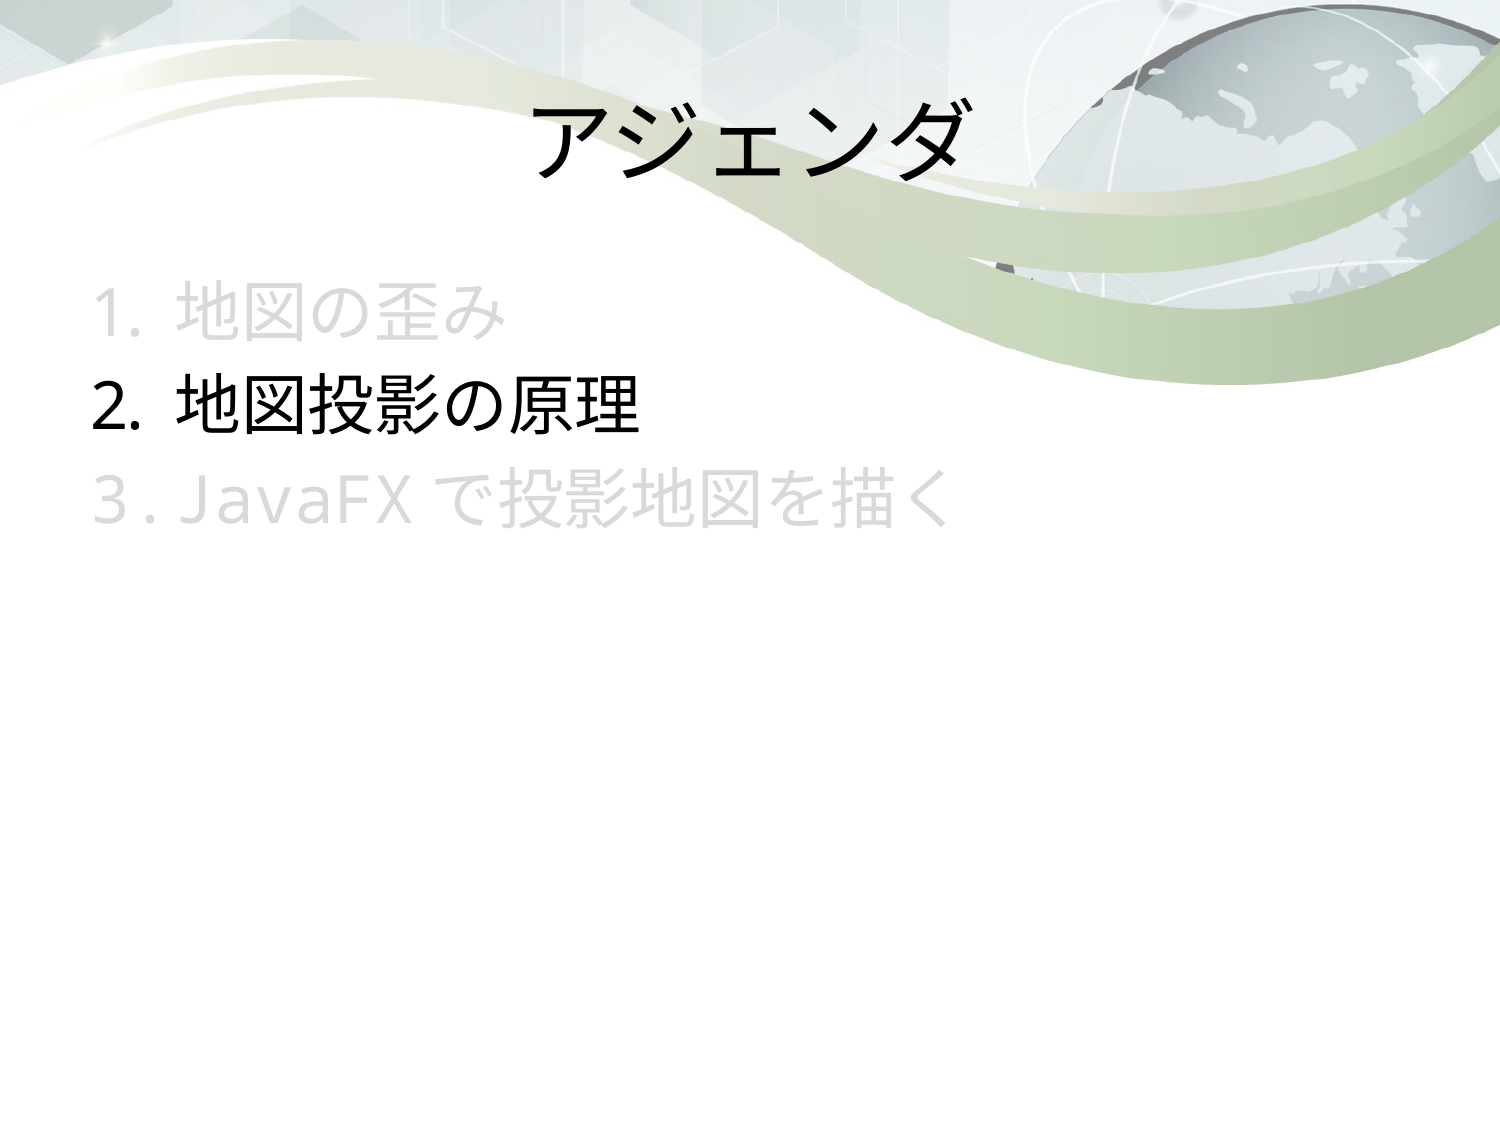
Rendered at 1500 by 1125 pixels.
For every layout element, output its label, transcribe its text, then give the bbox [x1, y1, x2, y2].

title アジェンダ [75, 45, 1425, 233]
list 地図の歪み 地図投影の原理 JavaFXで投影地図を描く [75, 262, 1425, 1005]
